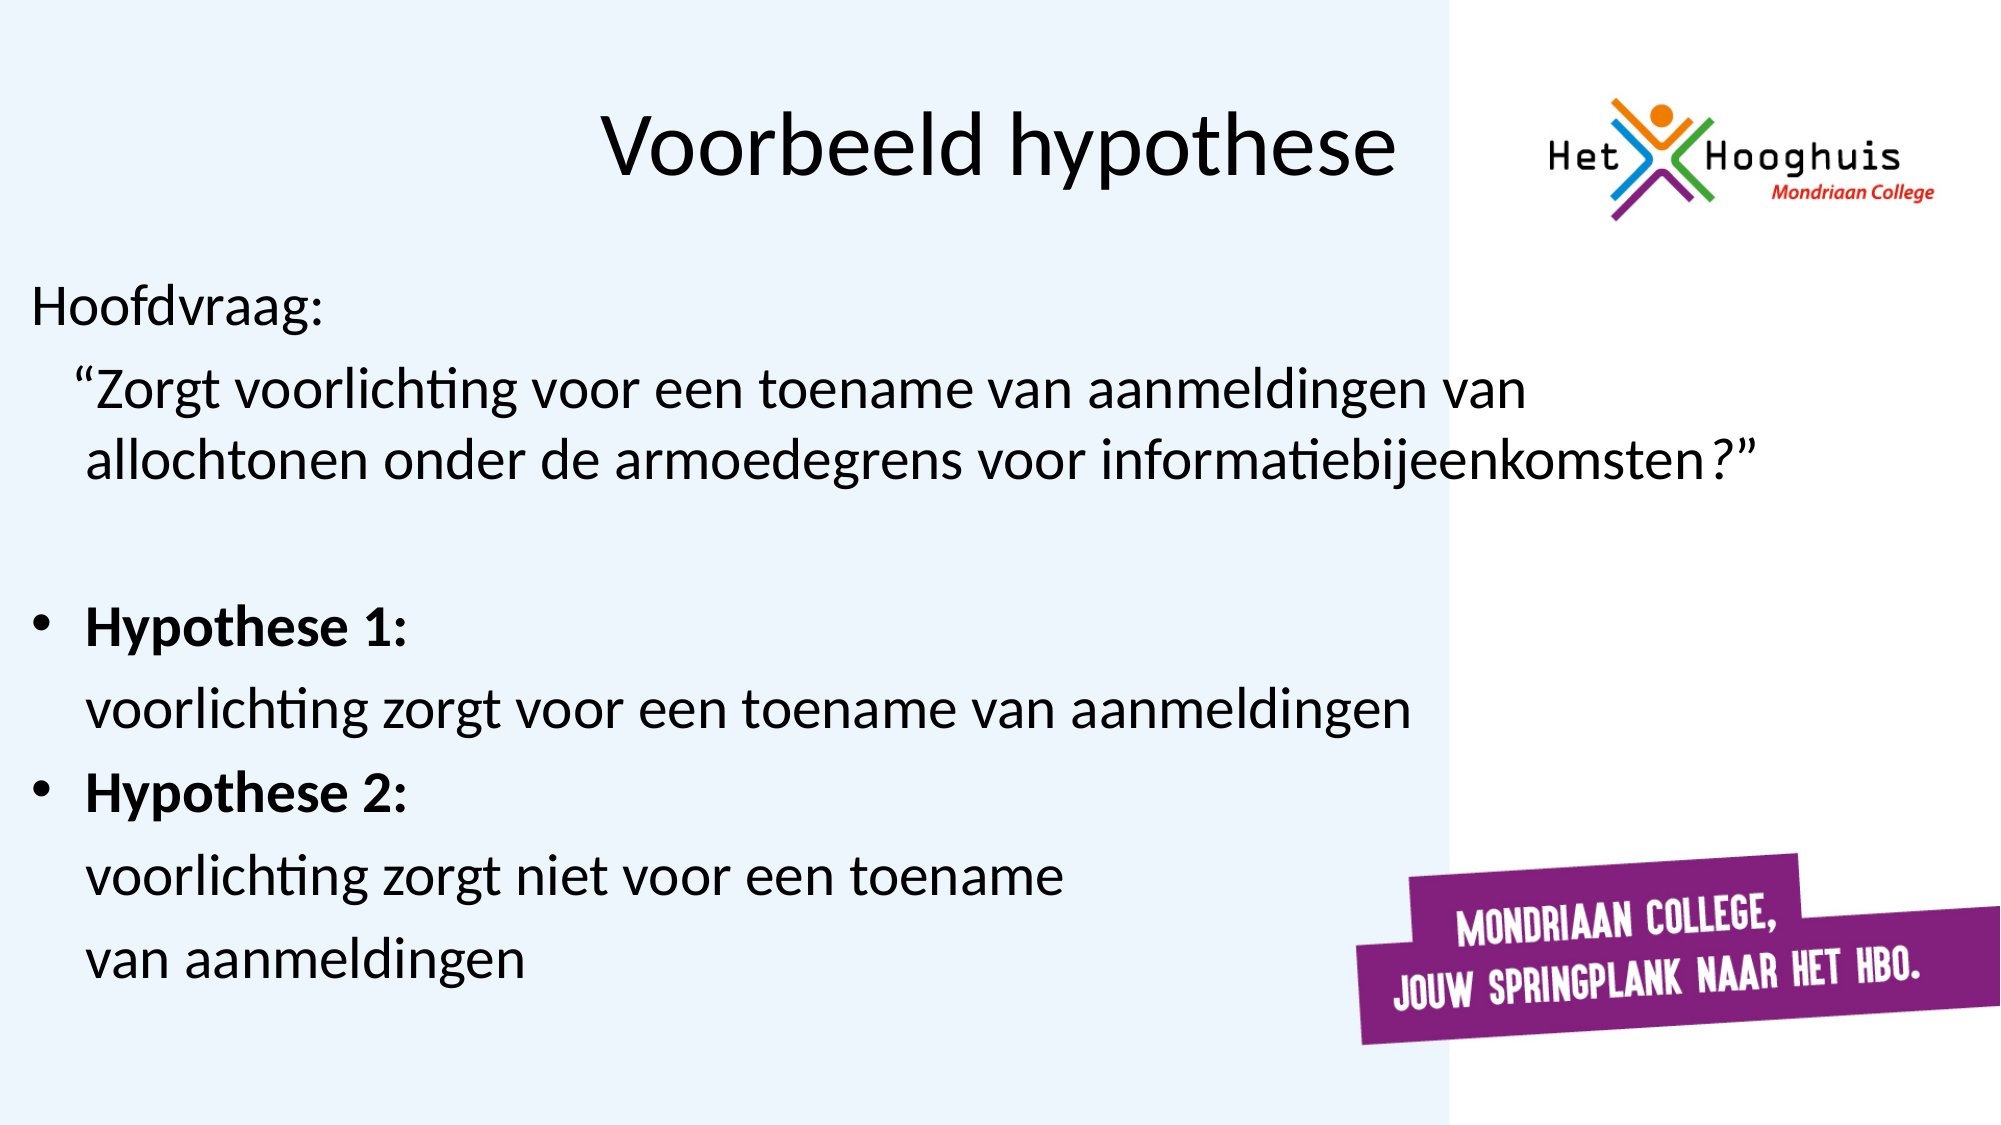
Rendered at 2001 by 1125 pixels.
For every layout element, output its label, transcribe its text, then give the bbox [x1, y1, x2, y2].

picture [0, 0, 2000, 1125]
title Voorbeeld hypothese [99, 45, 1900, 233]
list Hoofdvraag: “Zorgt voorlichting voor een toename van aanmeldingen van allochtonen onder de armoedegrens voor informatiebijeenkomsten?” Hypothese 1: voorlichting zorgt voor een toename van aanmeldingen Hypothese 2: voorlichting zorgt niet voor een toename van aanmeldingen [16, 258, 1817, 1001]
